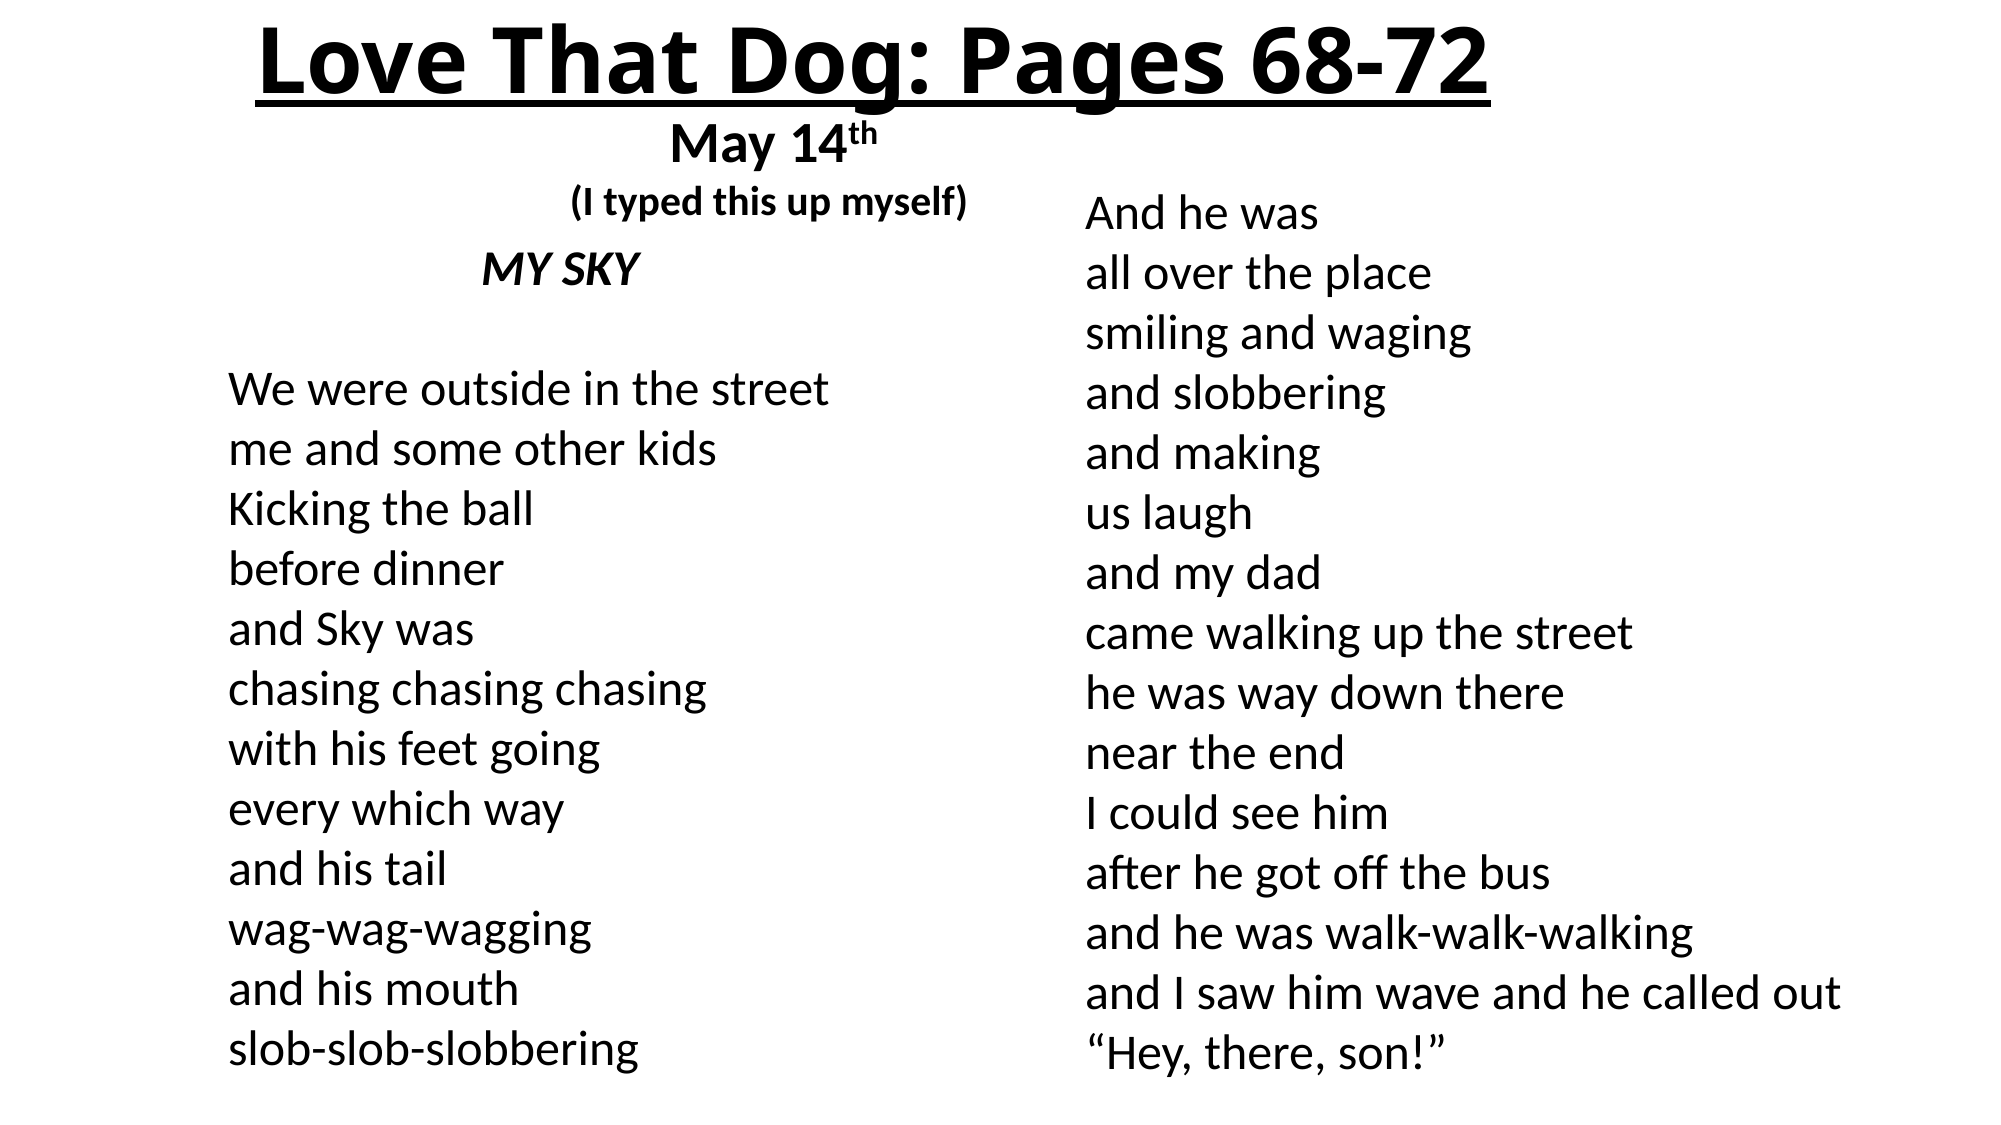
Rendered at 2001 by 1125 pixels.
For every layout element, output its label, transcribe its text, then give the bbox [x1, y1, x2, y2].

text_box May 14th (I typed this up myself) [515, 96, 1033, 232]
title Love That Dog: Pages 68-72 [10, 0, 1736, 146]
text_box And he was all over the place smiling and waging and slobbering and making us laugh and my dad came walking up the street he was way down there near the end I could see him after he got off the bus and he was walk-walk-walking and I saw him wave and he called out “Hey, there, son!” [1070, 172, 1879, 1087]
text_box MY SKY We were outside in the street me and some other kids Kicking the ball before dinner and Sky was chasing chasing chasing with his feet going every which way and his tail wag-wag-wagging and his mouth slob-slob-slobbering [213, 227, 918, 1083]
